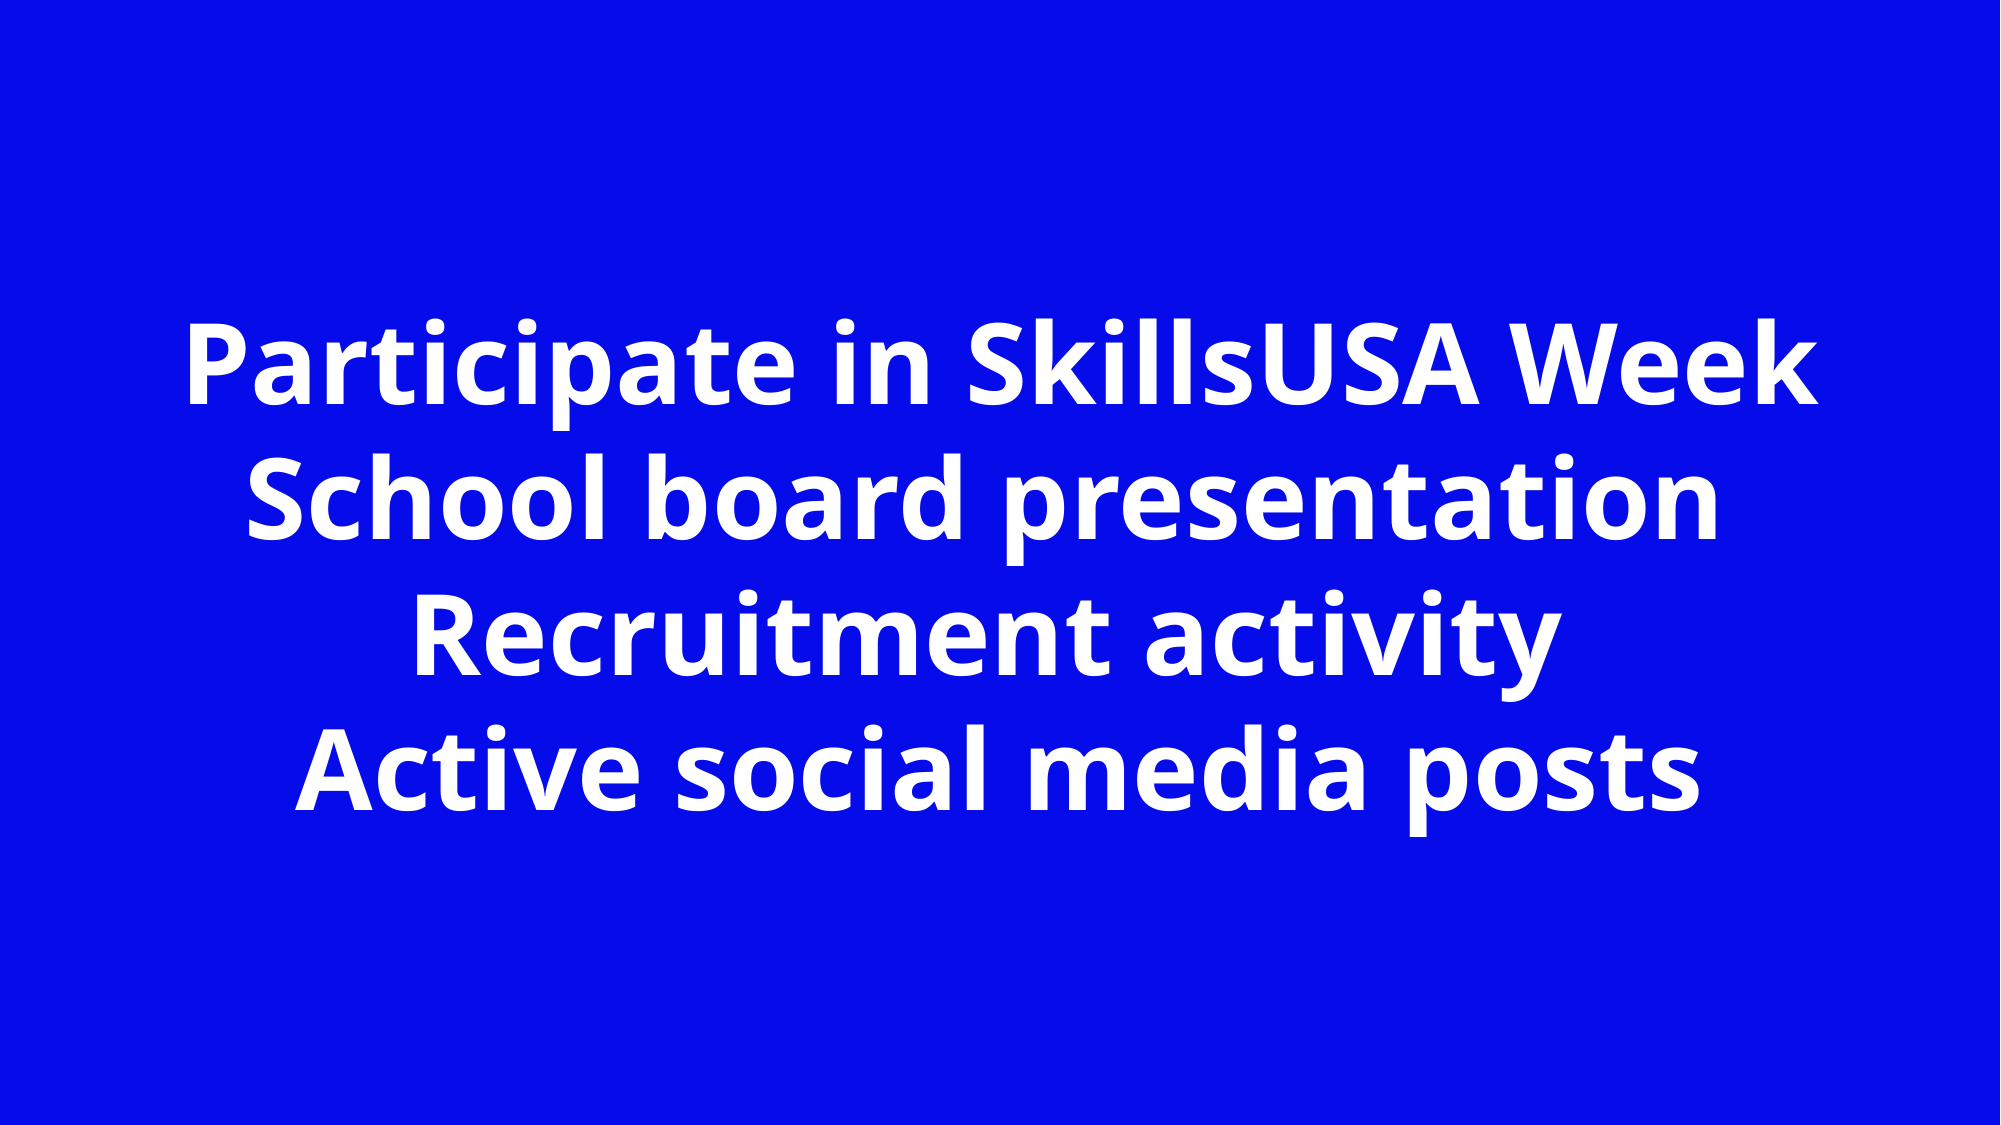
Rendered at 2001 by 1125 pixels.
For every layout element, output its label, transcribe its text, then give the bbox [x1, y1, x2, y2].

text_box Participate in SkillsUSA Week School board presentation Recruitment activity Active social media posts [0, 0, 2000, 1125]
